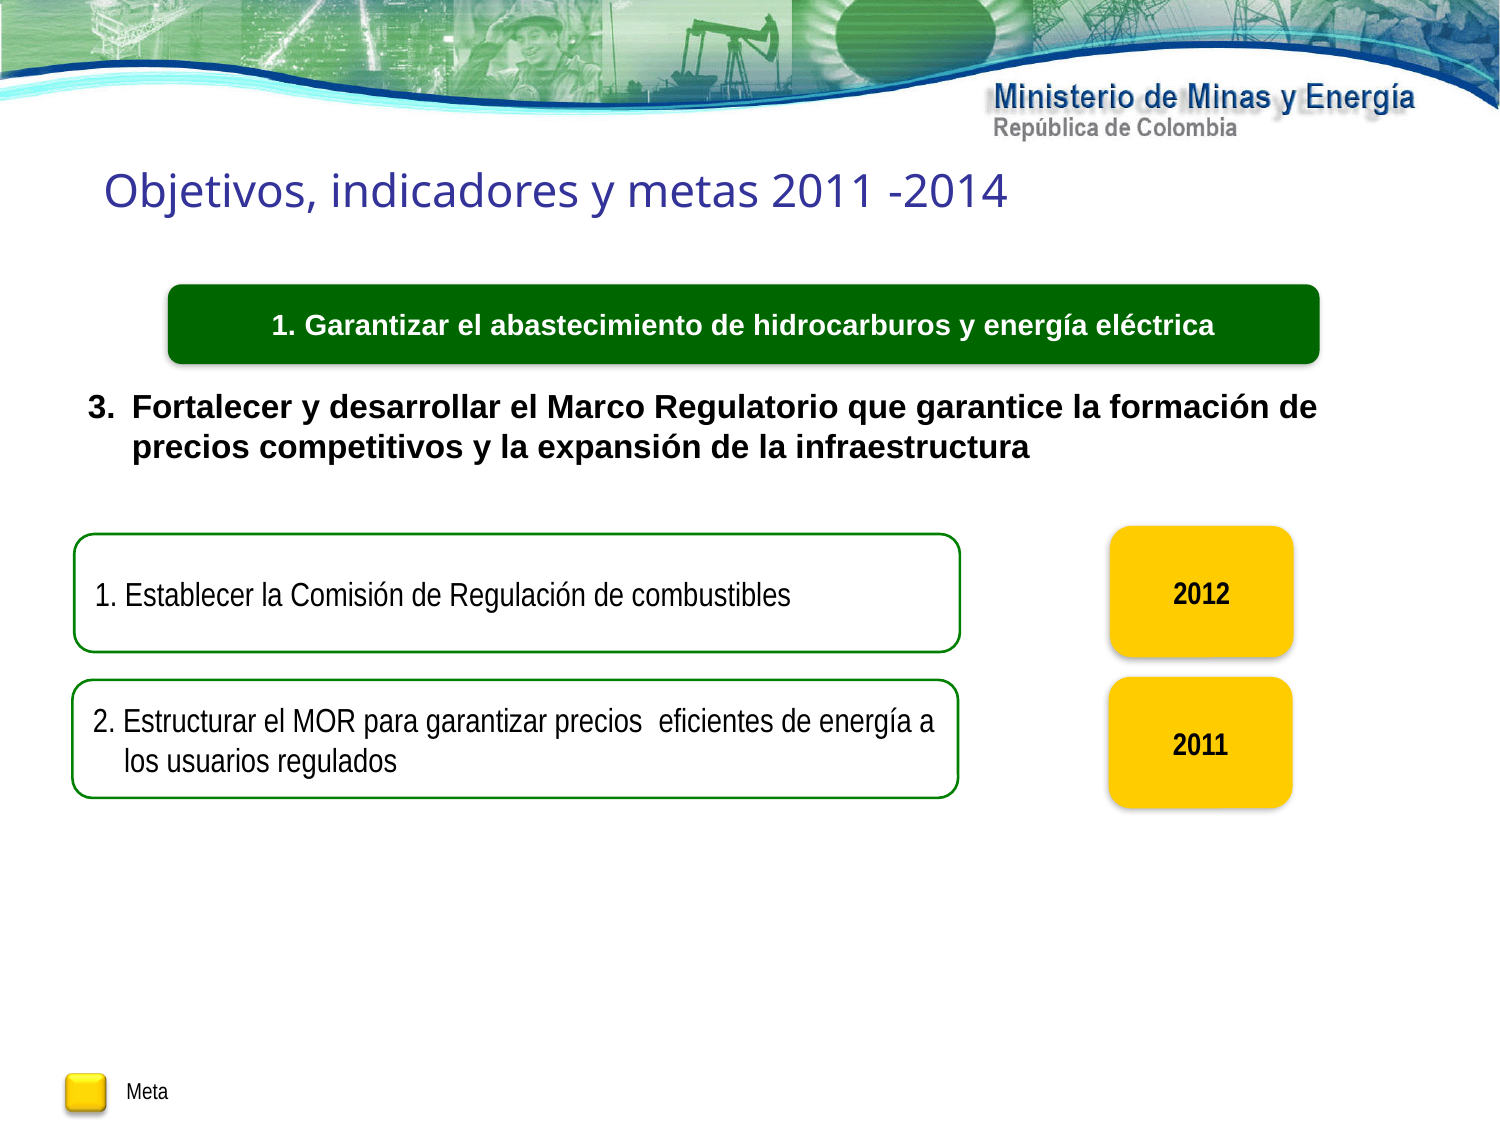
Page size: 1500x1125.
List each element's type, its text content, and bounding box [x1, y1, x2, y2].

text_box 3. Fortalecer y desarrollar el Marco Regulatorio que garantice la formación de precios competitivos y la expansión de la infraestructura [73, 378, 1410, 473]
text_box 2. Estructurar el MOR para garantizar precios eficientes de energía a los usuarios regulados [72, 679, 959, 798]
text_box Meta [116, 1069, 189, 1112]
text_box Objetivos, indicadores y metas 2011 -2014 [88, 144, 1446, 225]
text_box 1. Establecer la Comisión de Regulación de combustibles [74, 534, 960, 653]
text_box 2011 [1108, 676, 1293, 809]
picture [0, 0, 1500, 1125]
text_box 2012 [1109, 525, 1294, 658]
text_box 1. Garantizar el abastecimiento de hidrocarburos y energía eléctrica [167, 284, 1320, 365]
